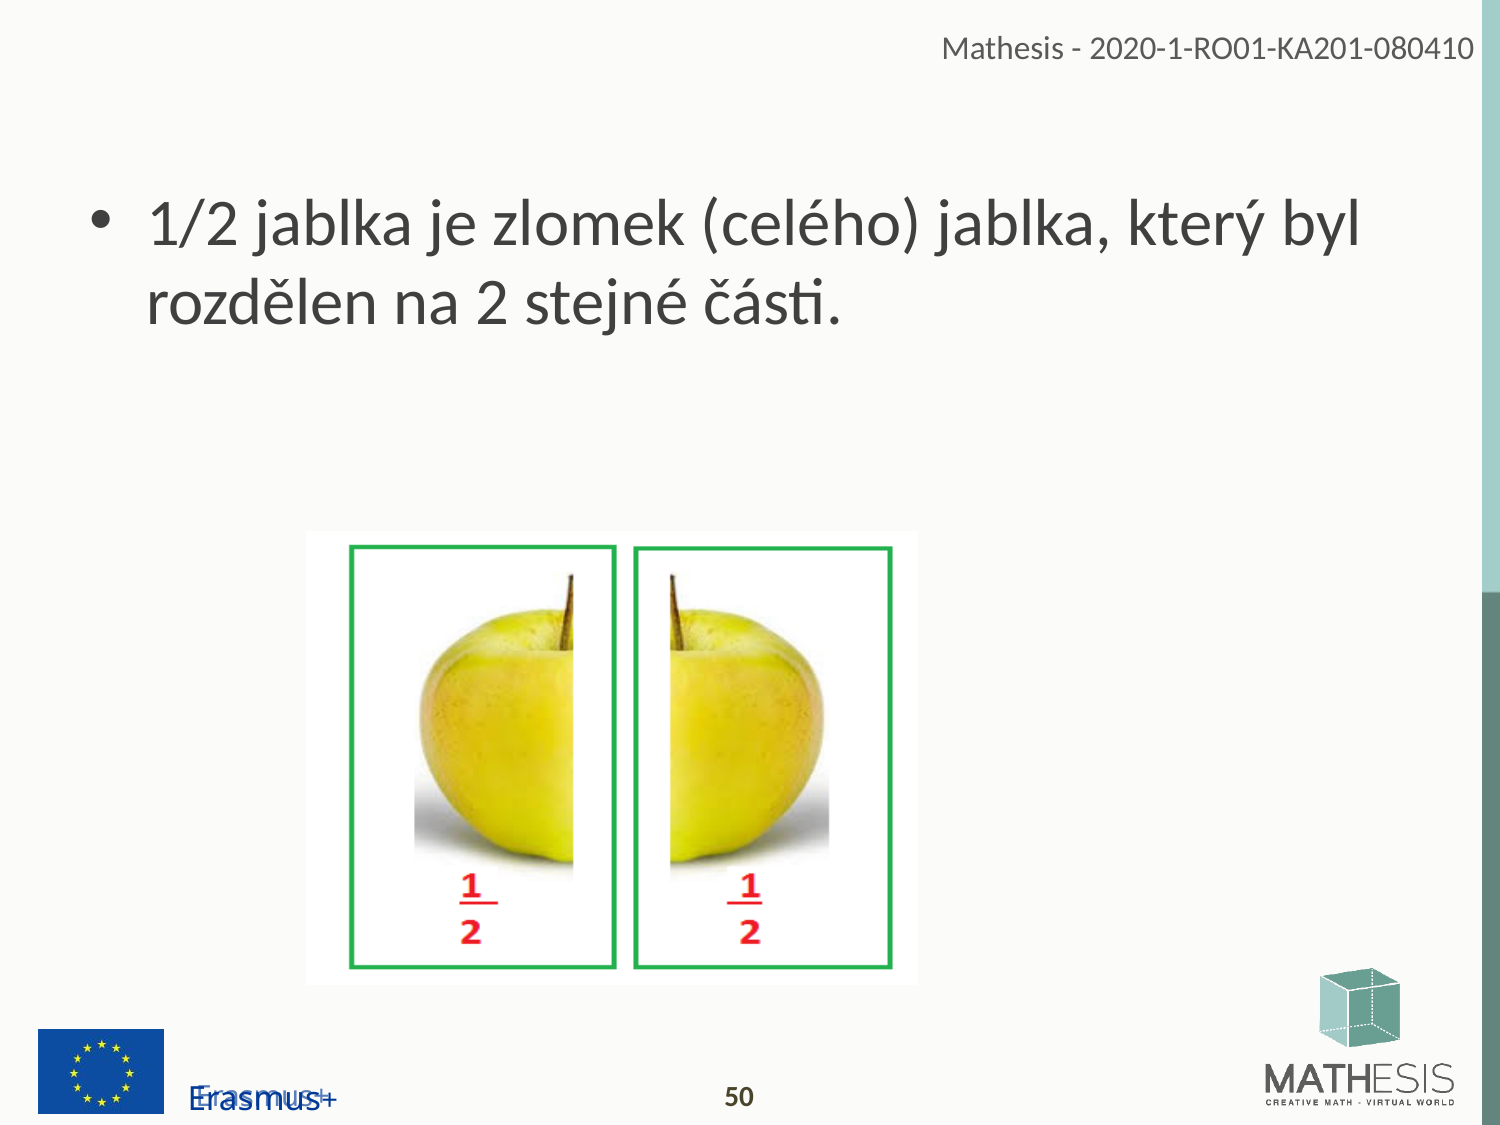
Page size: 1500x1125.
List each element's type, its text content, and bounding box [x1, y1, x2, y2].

picture [38, 1029, 164, 1114]
list 1/2 jablka je zlomek (celého) jablka, který byl rozdělen na 2 stejné části. [75, 171, 1425, 914]
picture [306, 531, 918, 985]
